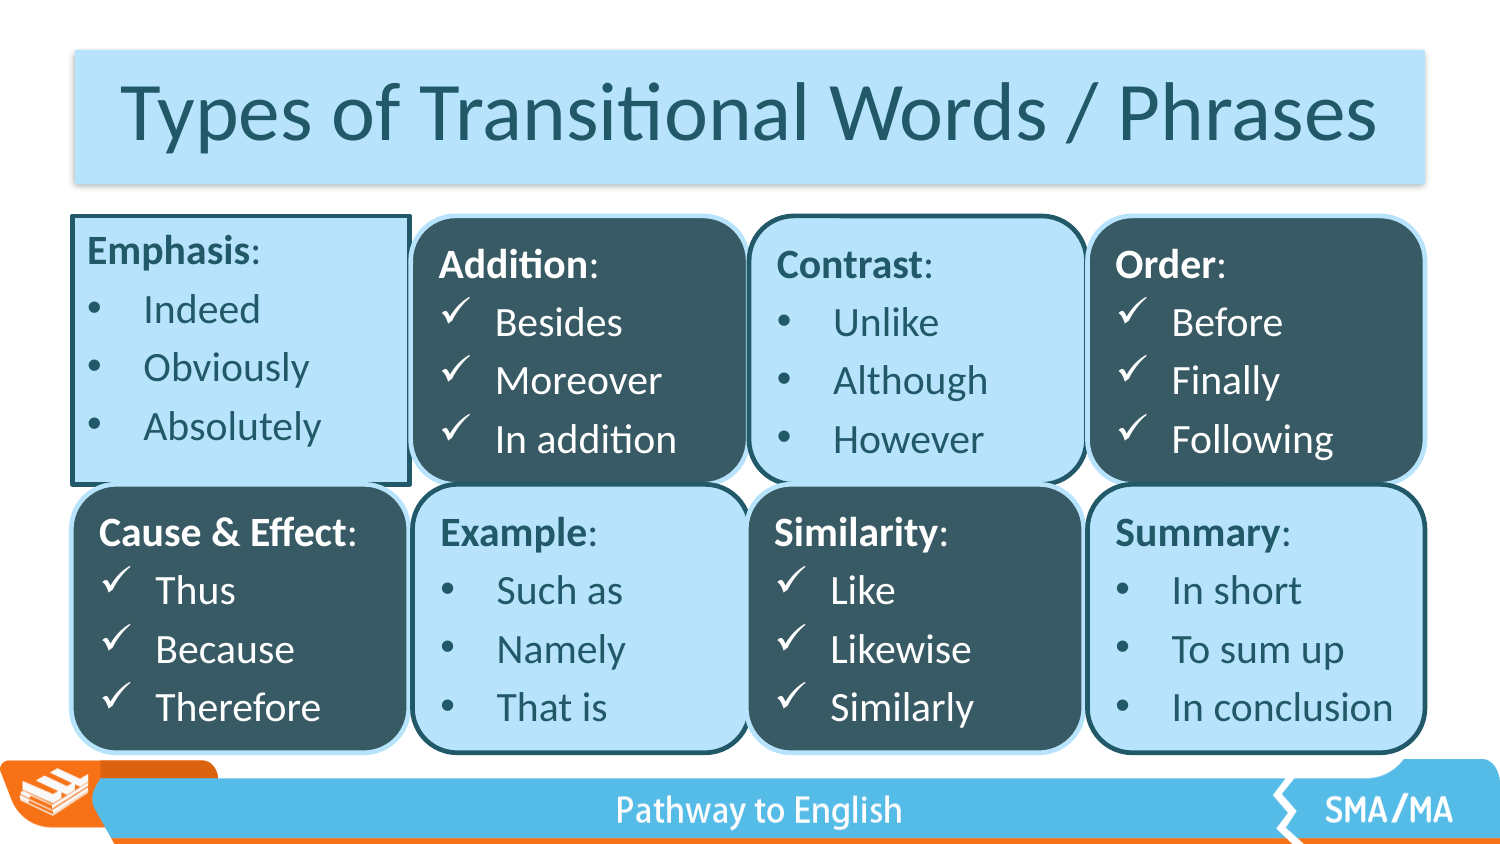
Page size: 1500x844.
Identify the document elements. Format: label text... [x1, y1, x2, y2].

text_box Addition: Besides Moreover In addition [410, 215, 749, 484]
text_box Cause & Effect: Thus Because Therefore [71, 484, 409, 753]
text_box Contrast: Unlike Although However [748, 215, 1087, 485]
title Types of Transitional Words / Phrases [75, 49, 1425, 185]
text_box Order: Before Finally Following [1087, 215, 1426, 484]
picture [0, 759, 1500, 844]
text_box Example: Such as Namely That is [412, 484, 748, 753]
text_box Summary: In short To sum up In conclusion [1087, 484, 1426, 753]
text_box Similarity: Like Likewise Similarly [746, 484, 1084, 753]
list Emphasis: Indeed Obviously Absolutely [72, 215, 410, 485]
